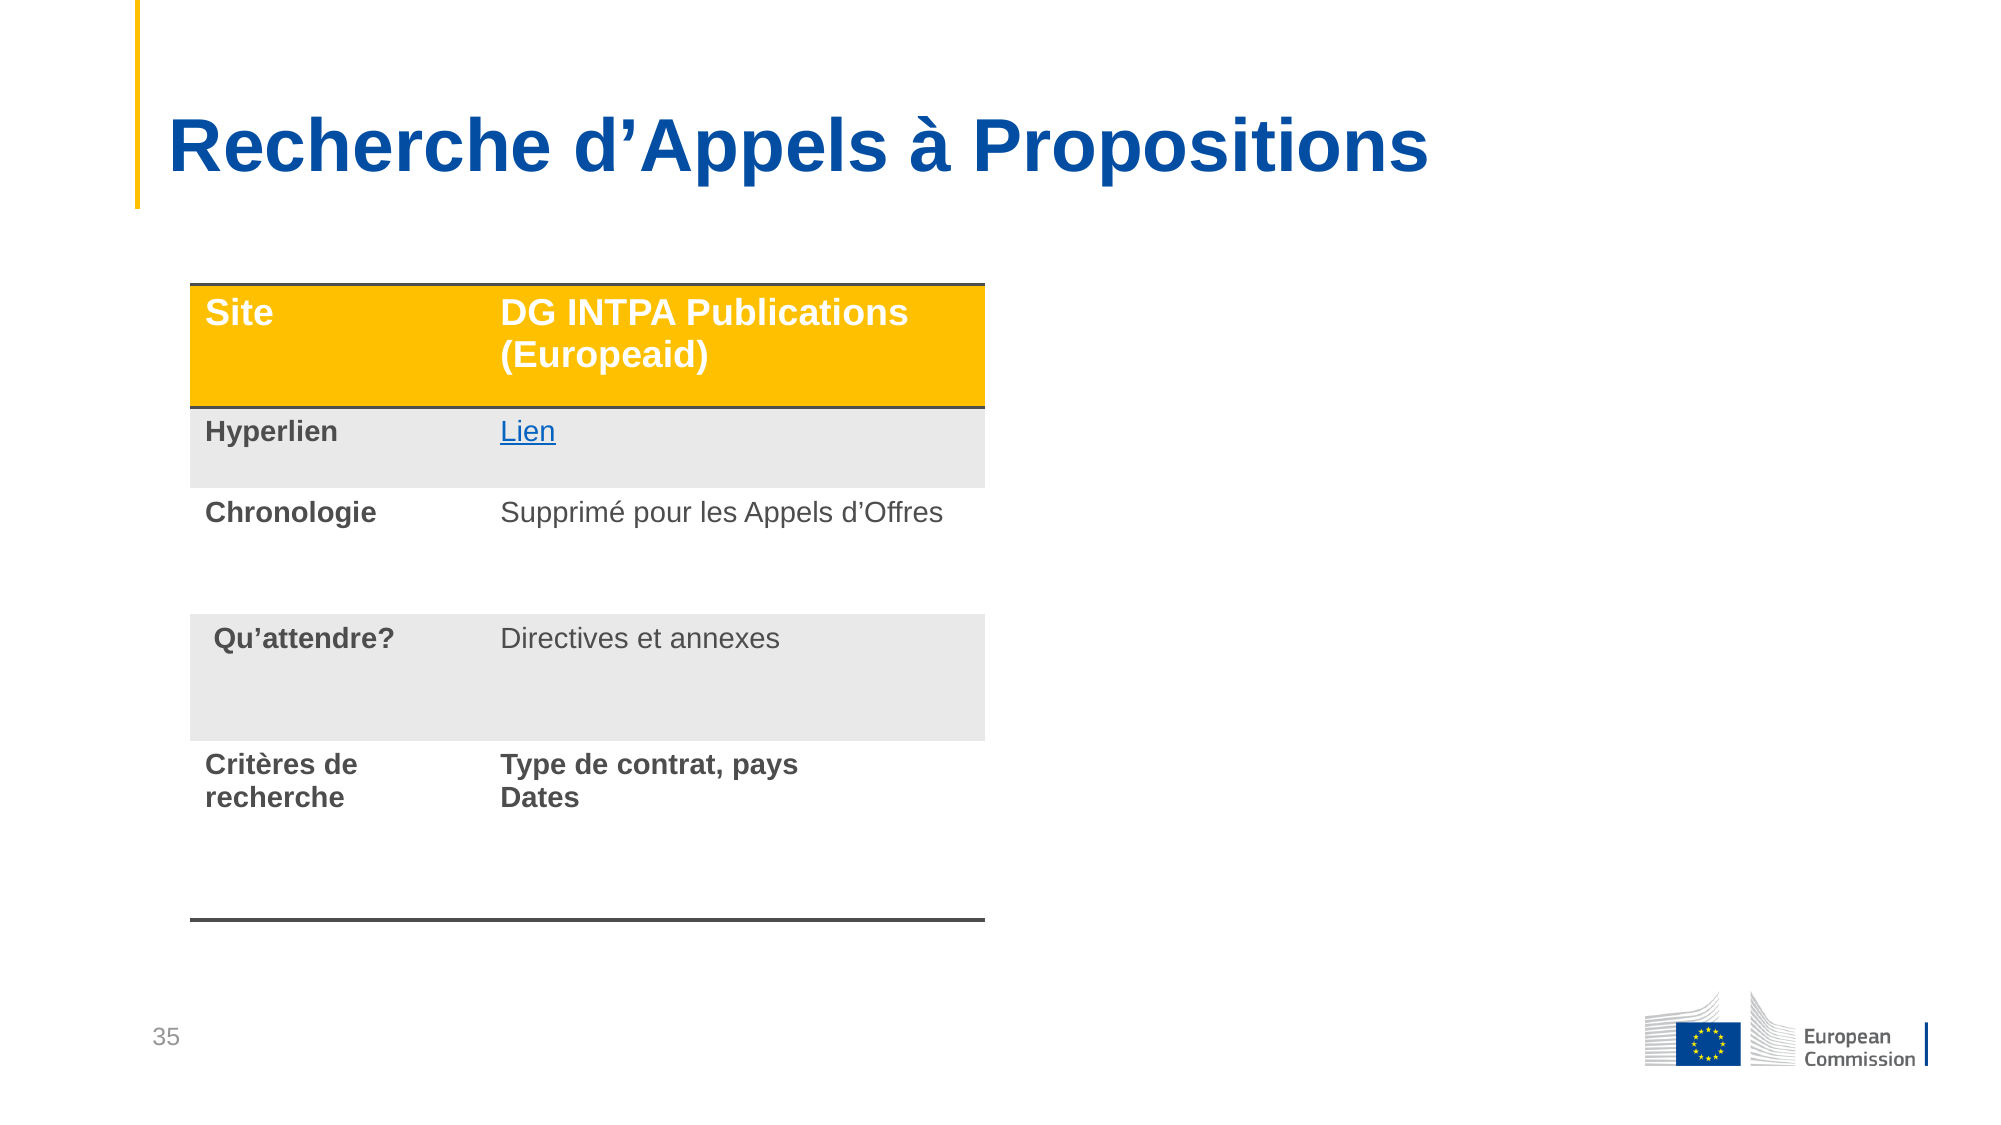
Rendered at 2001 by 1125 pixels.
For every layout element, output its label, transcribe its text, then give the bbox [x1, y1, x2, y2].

table_cell Supprimé pour les Appels d’Offres [485, 488, 985, 614]
picture [1645, 991, 1928, 1066]
table_cell Hyperlien [190, 409, 485, 488]
table_cell Critères de recherche [190, 741, 485, 918]
slide_number 35 [137, 1005, 588, 1066]
table_cell Directives et annexes [485, 614, 985, 741]
table_header DG INTPA Publications (Europeaid) [485, 286, 985, 406]
table_cell Chronologie [190, 488, 485, 614]
table_cell Type de contrat, pays Dates [485, 741, 985, 918]
table_header Site [190, 286, 485, 406]
table_cell Lien [485, 409, 985, 488]
table_cell Qu’attendre? [190, 614, 485, 741]
title Recherche d’Appels à Propositions [153, 15, 1981, 188]
